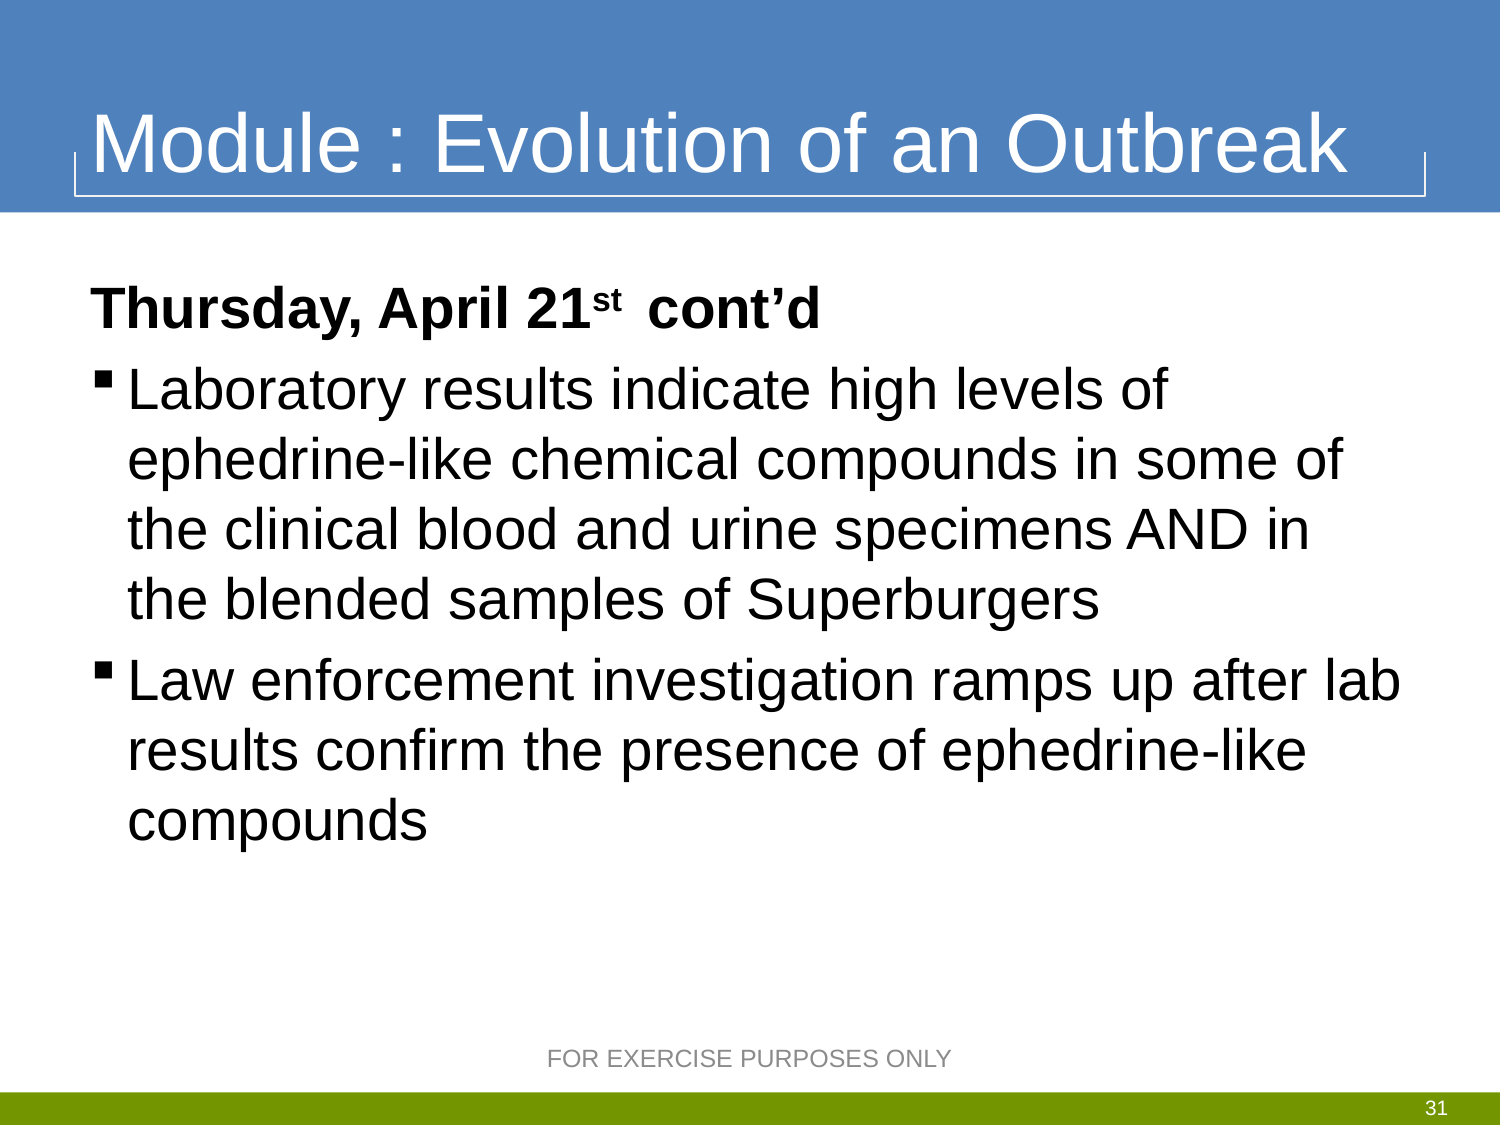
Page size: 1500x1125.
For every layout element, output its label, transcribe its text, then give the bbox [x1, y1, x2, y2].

footer FOR EXERCISE PURPOSES ONLY [512, 1042, 988, 1103]
list Thursday, April 21st cont’d Laboratory results indicate high levels of ephedrine-like chemical compounds in some of the clinical blood and urine specimens AND in the blended samples of Superburgers Law enforcement investigation ramps up after lab results confirm the presence of ephedrine-like compounds [74, 262, 1426, 1006]
title Module : Evolution of an Outbreak [74, 44, 1426, 233]
